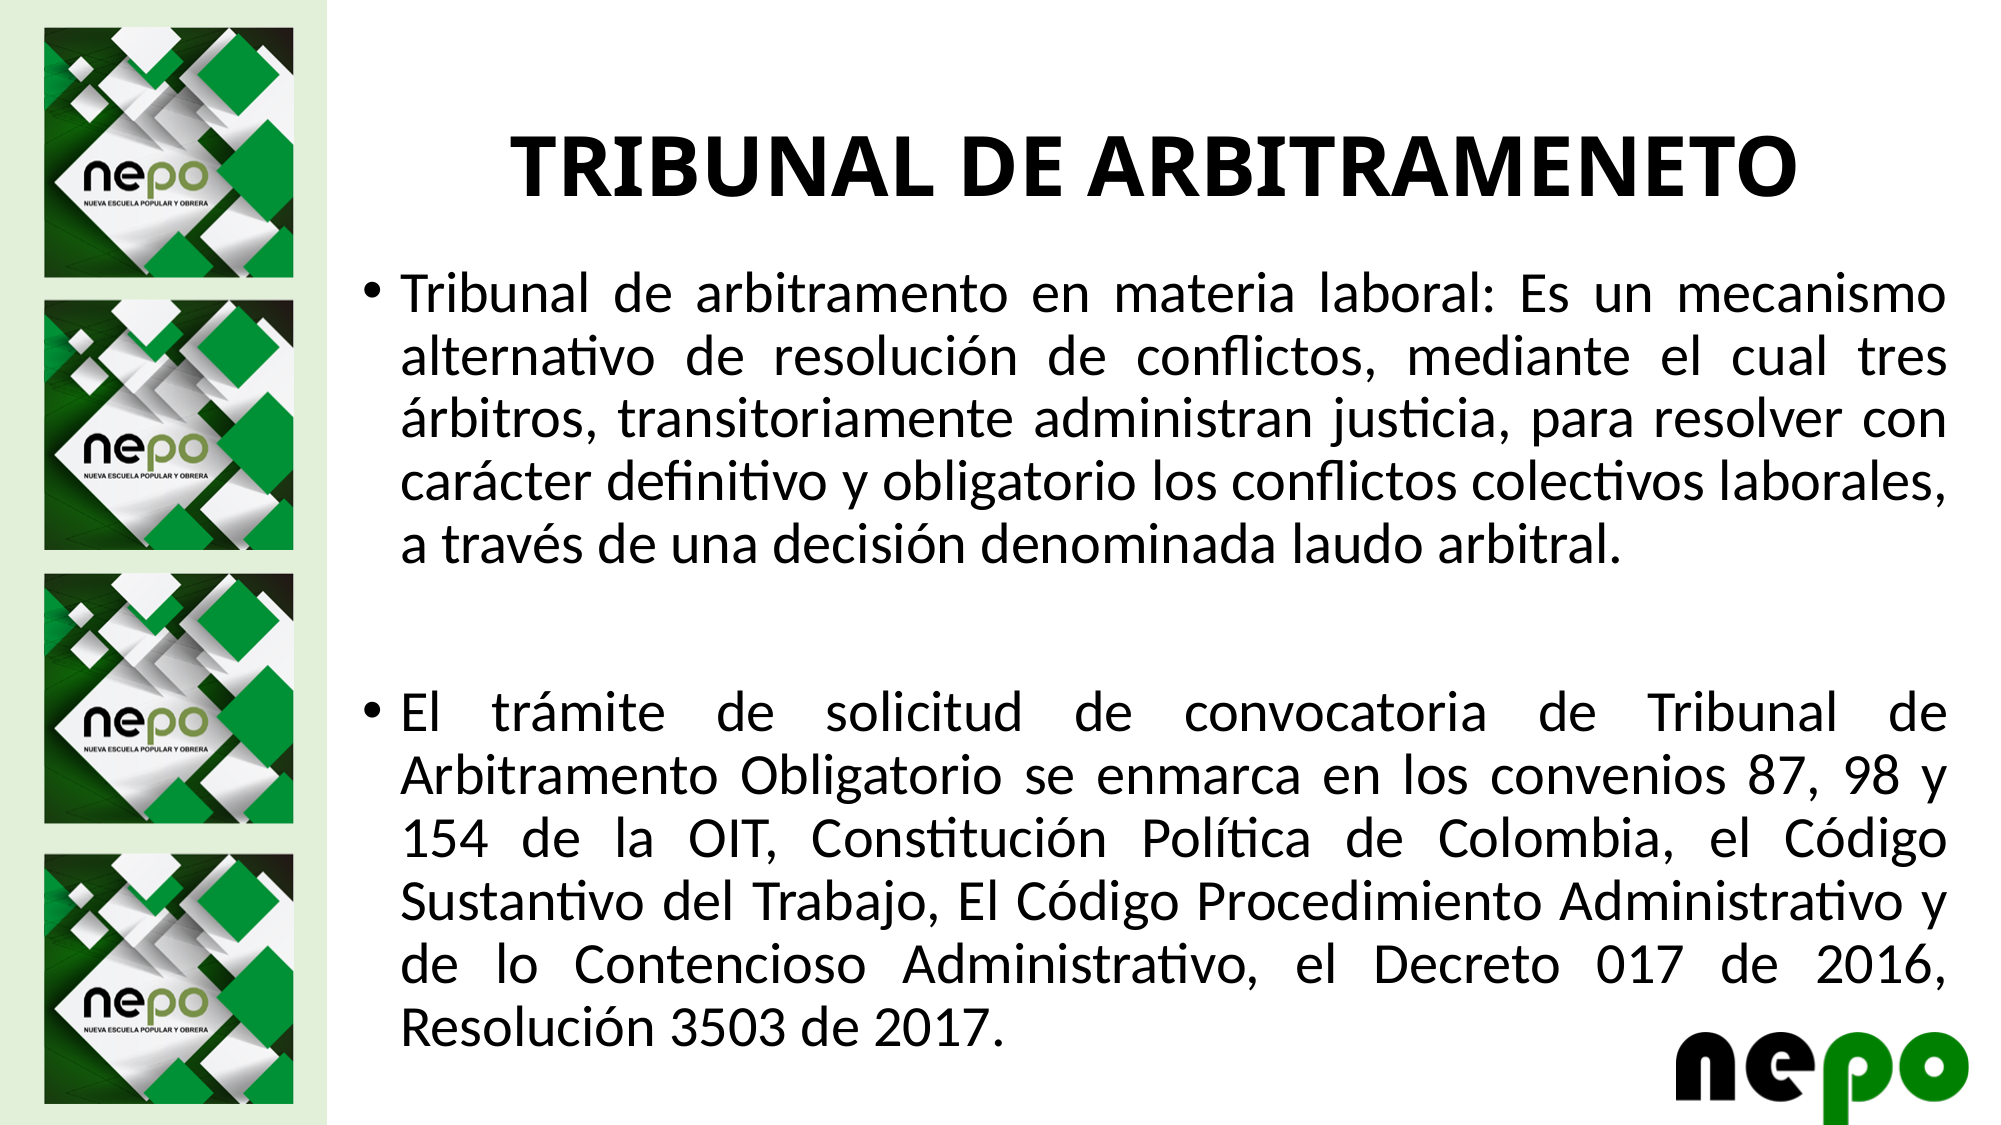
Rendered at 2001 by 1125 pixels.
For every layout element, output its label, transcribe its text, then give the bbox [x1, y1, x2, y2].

picture [0, 0, 327, 1125]
picture [1676, 1032, 1969, 1125]
list Tribunal de arbitramento en materia laboral: Es un mecanismo alternativo de resolución de conflictos, mediante el cual tres árbitros, transitoriamente administran justicia, para resolver con carácter definitivo y obligatorio los conflictos colectivos laborales, a través de una decisión denominada laudo arbitral. El trámite de solicitud de convocatoria de Tribunal de Arbitramento Obligatorio se enmarca en los convenios 87, 98 y 154 de la OIT, Constitución Política de Colombia, el Código Sustantivo del Trabajo, El Código Procedimiento Administrativo y de lo Contencioso Administrativo, el Decreto 017 de 2016, Resolución 3503 de 2017. [347, 254, 1964, 1098]
title TRIBUNAL DE ARBITRAMENETO [347, 117, 1964, 237]
